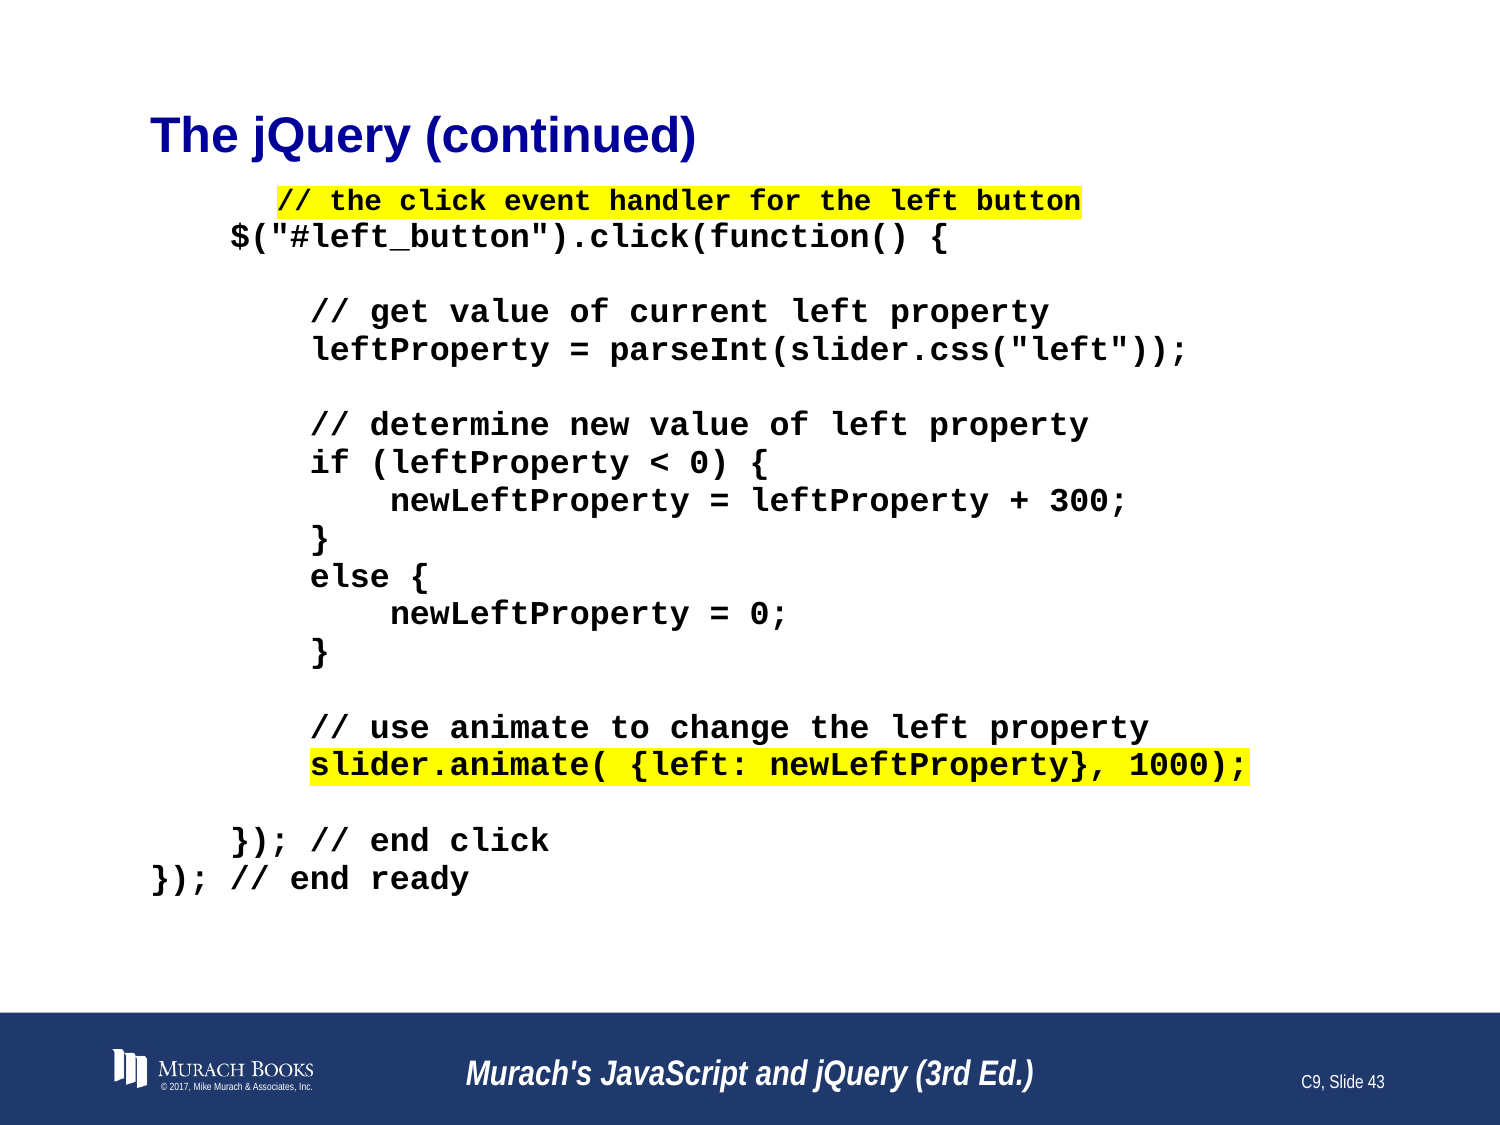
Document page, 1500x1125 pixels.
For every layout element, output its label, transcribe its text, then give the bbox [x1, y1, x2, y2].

footer © 2017, Mike Murach & Associates, Inc. [12, 1025, 463, 1100]
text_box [149, 186, 1350, 938]
slide_number Murach's JavaScript and jQuery (3rd Ed.) [463, 1025, 1050, 1100]
slide_number C9, Slide 43 [1087, 1025, 1400, 1100]
title The jQuery (continued) [150, 102, 1350, 164]
